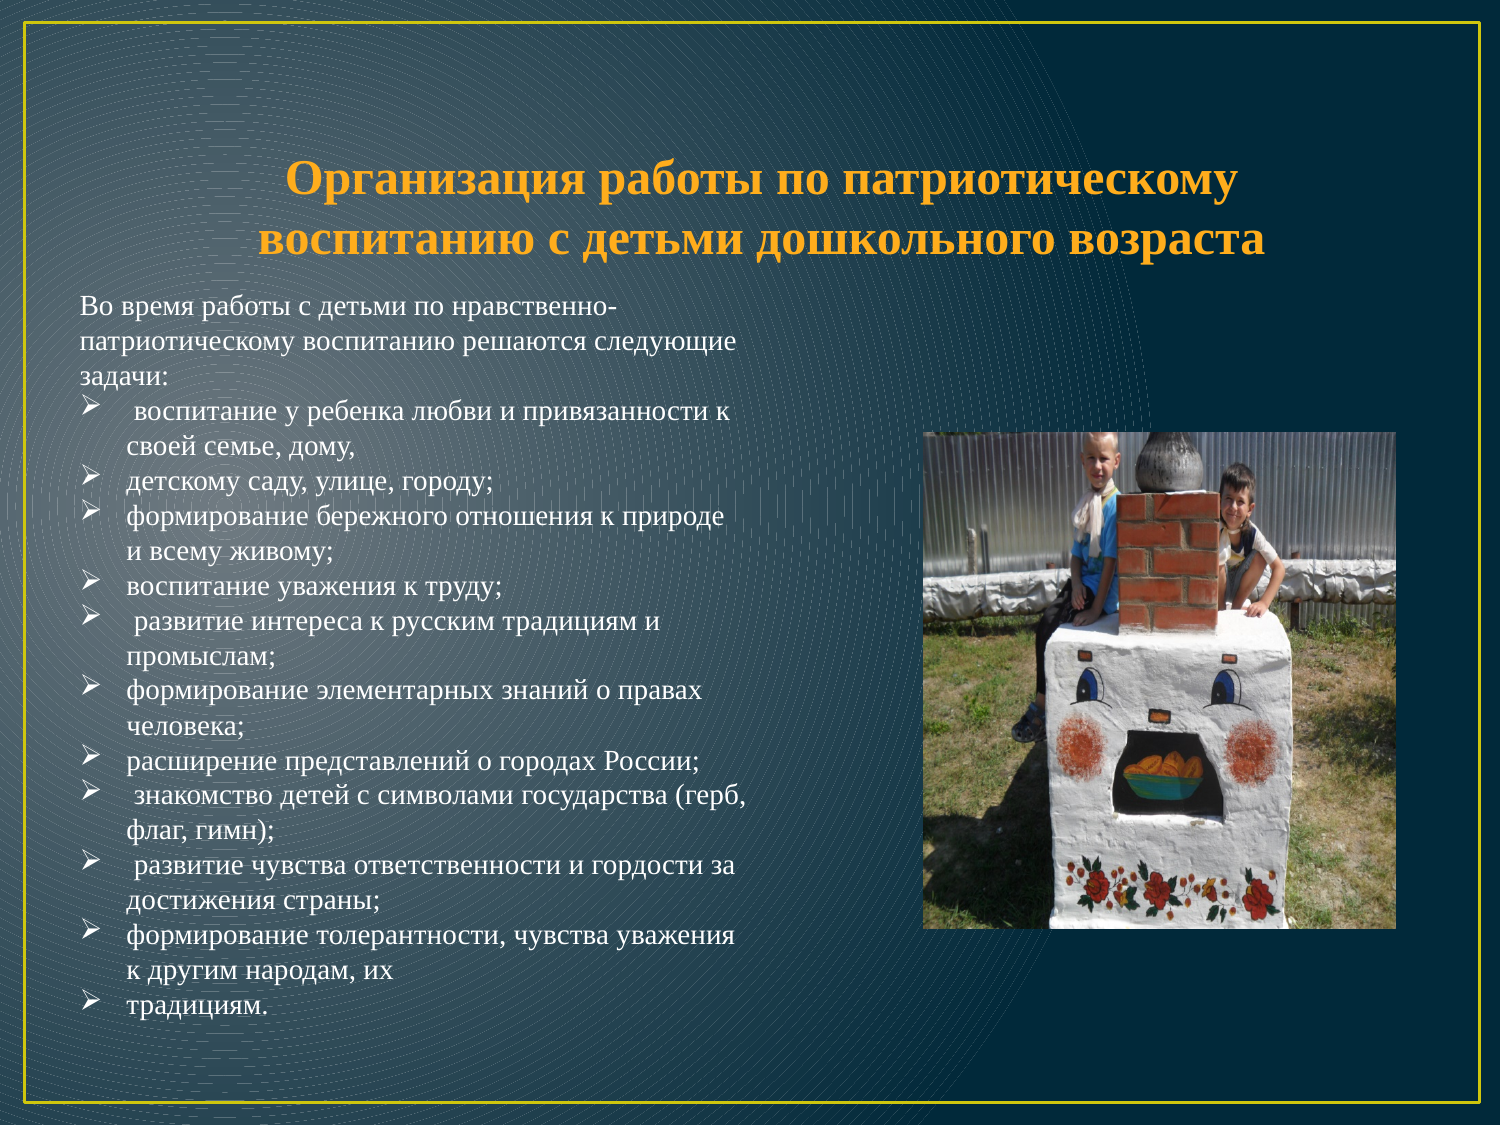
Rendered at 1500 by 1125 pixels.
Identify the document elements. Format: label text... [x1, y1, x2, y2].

text_box Организация работы по патриотическому воспитанию с детьми дошкольного возраста [194, 137, 1329, 272]
picture [1009, 933, 1020, 942]
text_box Во время работы с детьми по нравственно- патриотическому воспитанию решаются следующие задачи: воспитание у ребенка любви и привязанности к своей семье, дому, детскому саду, улице, городу; формирование бережного отношения к природе и всему живому; воспитание уважения к труду; развитие интереса к русским традициям и промыслам; формирование элементарных знаний о правах человека; расширение представлений о городах России; знакомство детей с символами государства (герб, флаг, гимн); развитие чувства ответственности и гордости за достижения страны; формирование толерантности, чувства уважения к другим народам, их традициям. [64, 278, 762, 1028]
picture [923, 426, 1395, 929]
